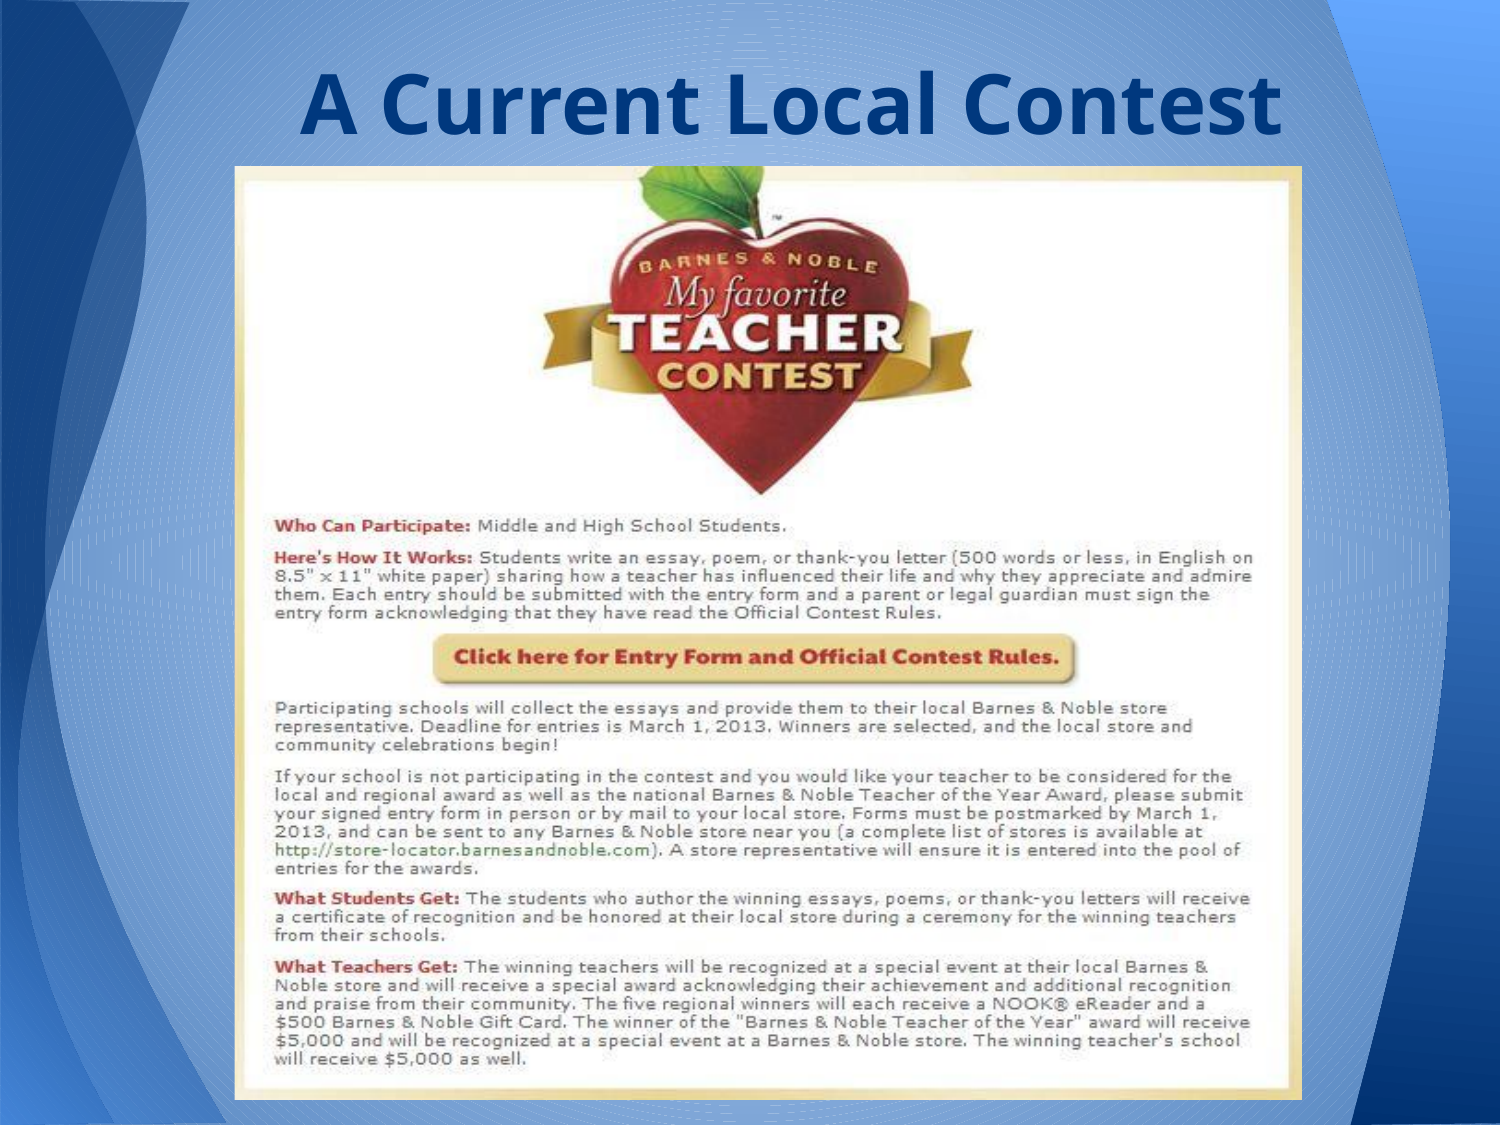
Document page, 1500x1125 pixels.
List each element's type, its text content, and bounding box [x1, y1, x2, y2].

text_box [234, 166, 1302, 1100]
title A Current Local Contest [222, 0, 1500, 167]
